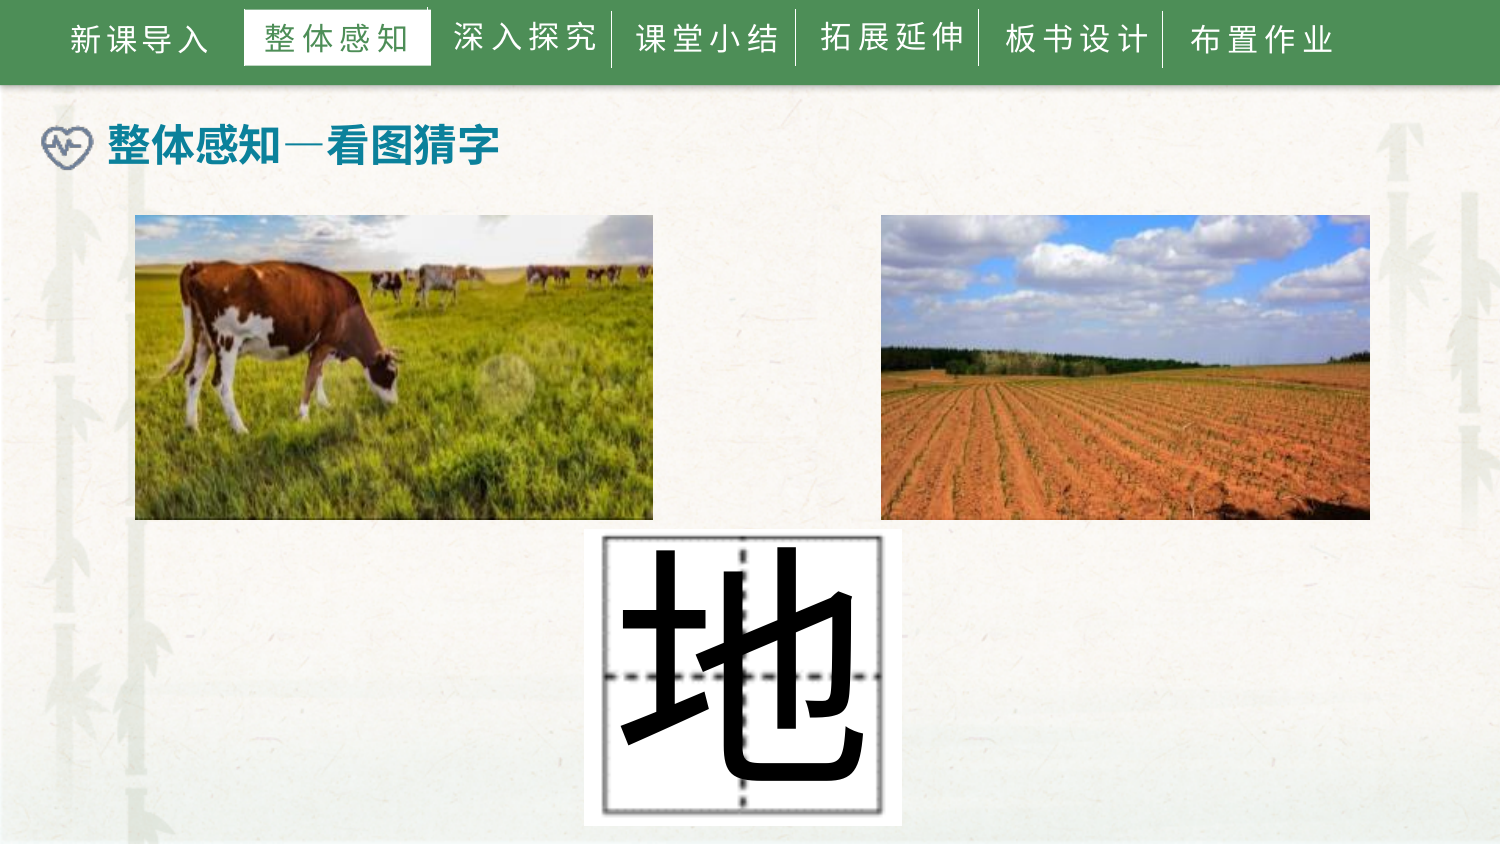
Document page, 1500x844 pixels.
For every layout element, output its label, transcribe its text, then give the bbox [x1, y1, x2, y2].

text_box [0, 0, 1500, 86]
text_box 地 [601, 500, 885, 529]
text_box 整体感知—看图猜字 [96, 118, 1390, 182]
picture [0, 86, 1500, 844]
